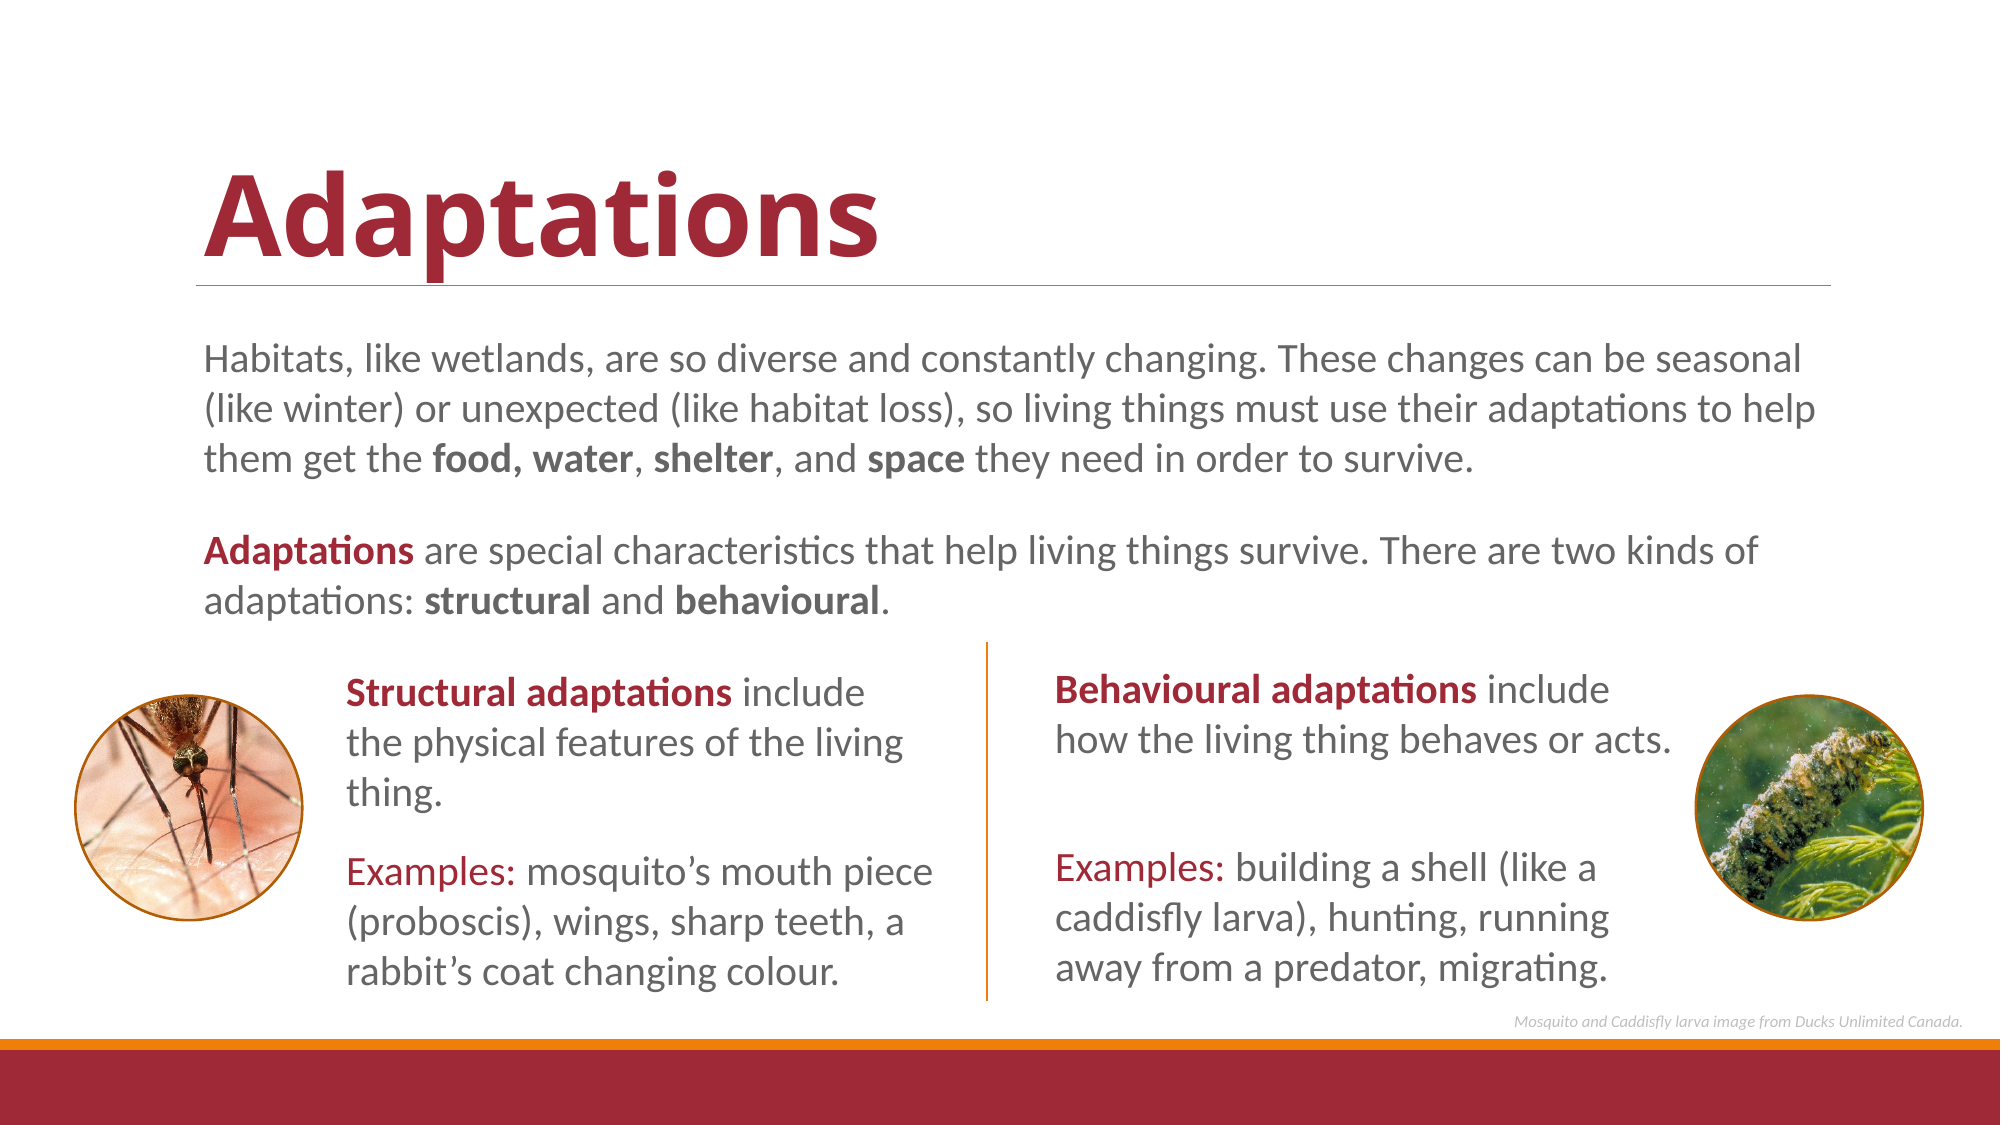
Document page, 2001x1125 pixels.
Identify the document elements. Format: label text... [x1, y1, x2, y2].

text_box Examples: building a shell (like a caddisfly larva), hunting, running away from a predator, migrating. [1040, 831, 1718, 997]
text_box Habitats, like wetlands, are so diverse and constantly changing. These changes can be seasonal (like winter) or unexpected (like habitat loss), so living things must use their adaptations to help them get the food, water, shelter, and space they need in order to survive. [188, 323, 1892, 489]
text_box Structural adaptations include the physical features of the living thing. [331, 657, 943, 822]
text_box [73, 694, 304, 922]
text_box Adaptations [189, 48, 1840, 287]
text_box Examples: mosquito’s mouth piece (proboscis), wings, sharp teeth, a rabbit’s coat changing colour. [331, 836, 984, 1002]
text_box Mosquito and Caddisfly larva image from Ducks Unlimited Canada. [1184, 1003, 1983, 1038]
text_box Adaptations are special characteristics that help living things survive. There are two kinds of adaptations: structural and behavioural. [188, 515, 1892, 631]
text_box [1694, 694, 1925, 922]
text_box Behavioural adaptations include how the living thing behaves or acts. [1040, 654, 1696, 770]
